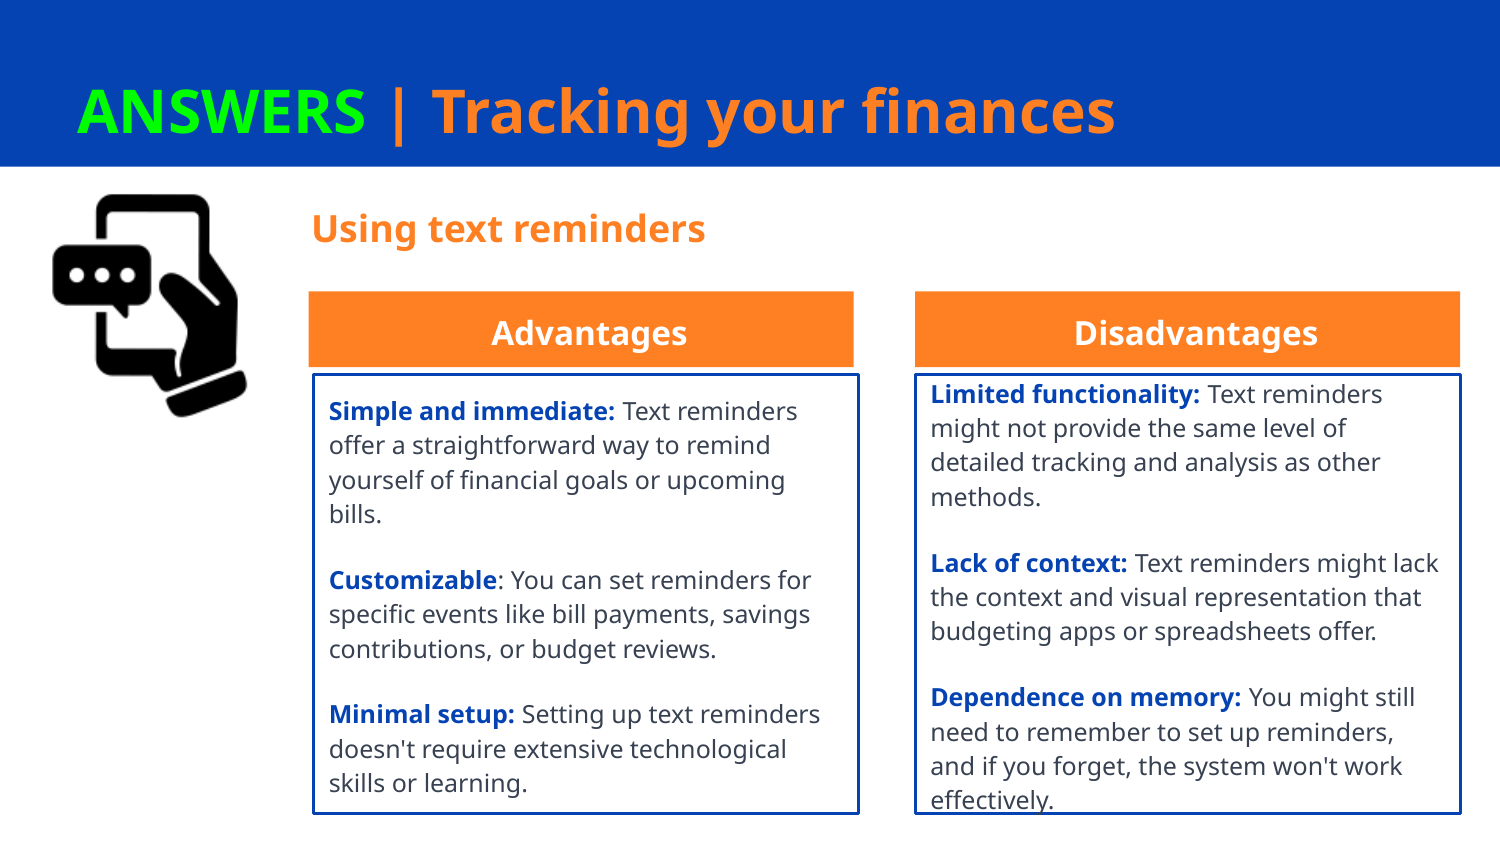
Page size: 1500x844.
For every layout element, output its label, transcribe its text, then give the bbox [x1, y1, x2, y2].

text_box [1327, 709, 1489, 827]
text_box Disadvantages [915, 291, 1461, 368]
text_box Using text reminders [296, 183, 1444, 266]
text_box Simple and immediate: Text reminders offer a straightforward way to remind yourself of financial goals or upcoming bills. Customizable: You can set reminders for specific events like bill payments, savings contributions, or budget reviews. Minimal setup: Setting up text reminders doesn't require extensive technological skills or learning. [313, 374, 859, 814]
text_box Advantages [308, 291, 854, 368]
title ANSWERS | Tracking your finances [62, 66, 1331, 152]
text_box Limited functionality: Text reminders might not provide the same level of detailed tracking and analysis as other methods. Lack of context: Text reminders might lack the context and visual representation that budgeting apps or spreadsheets offer. Dependence on memory: You might still need to remember to set up reminders, and if you forget, the system won't work effectively. [915, 374, 1461, 814]
picture [28, 177, 279, 422]
